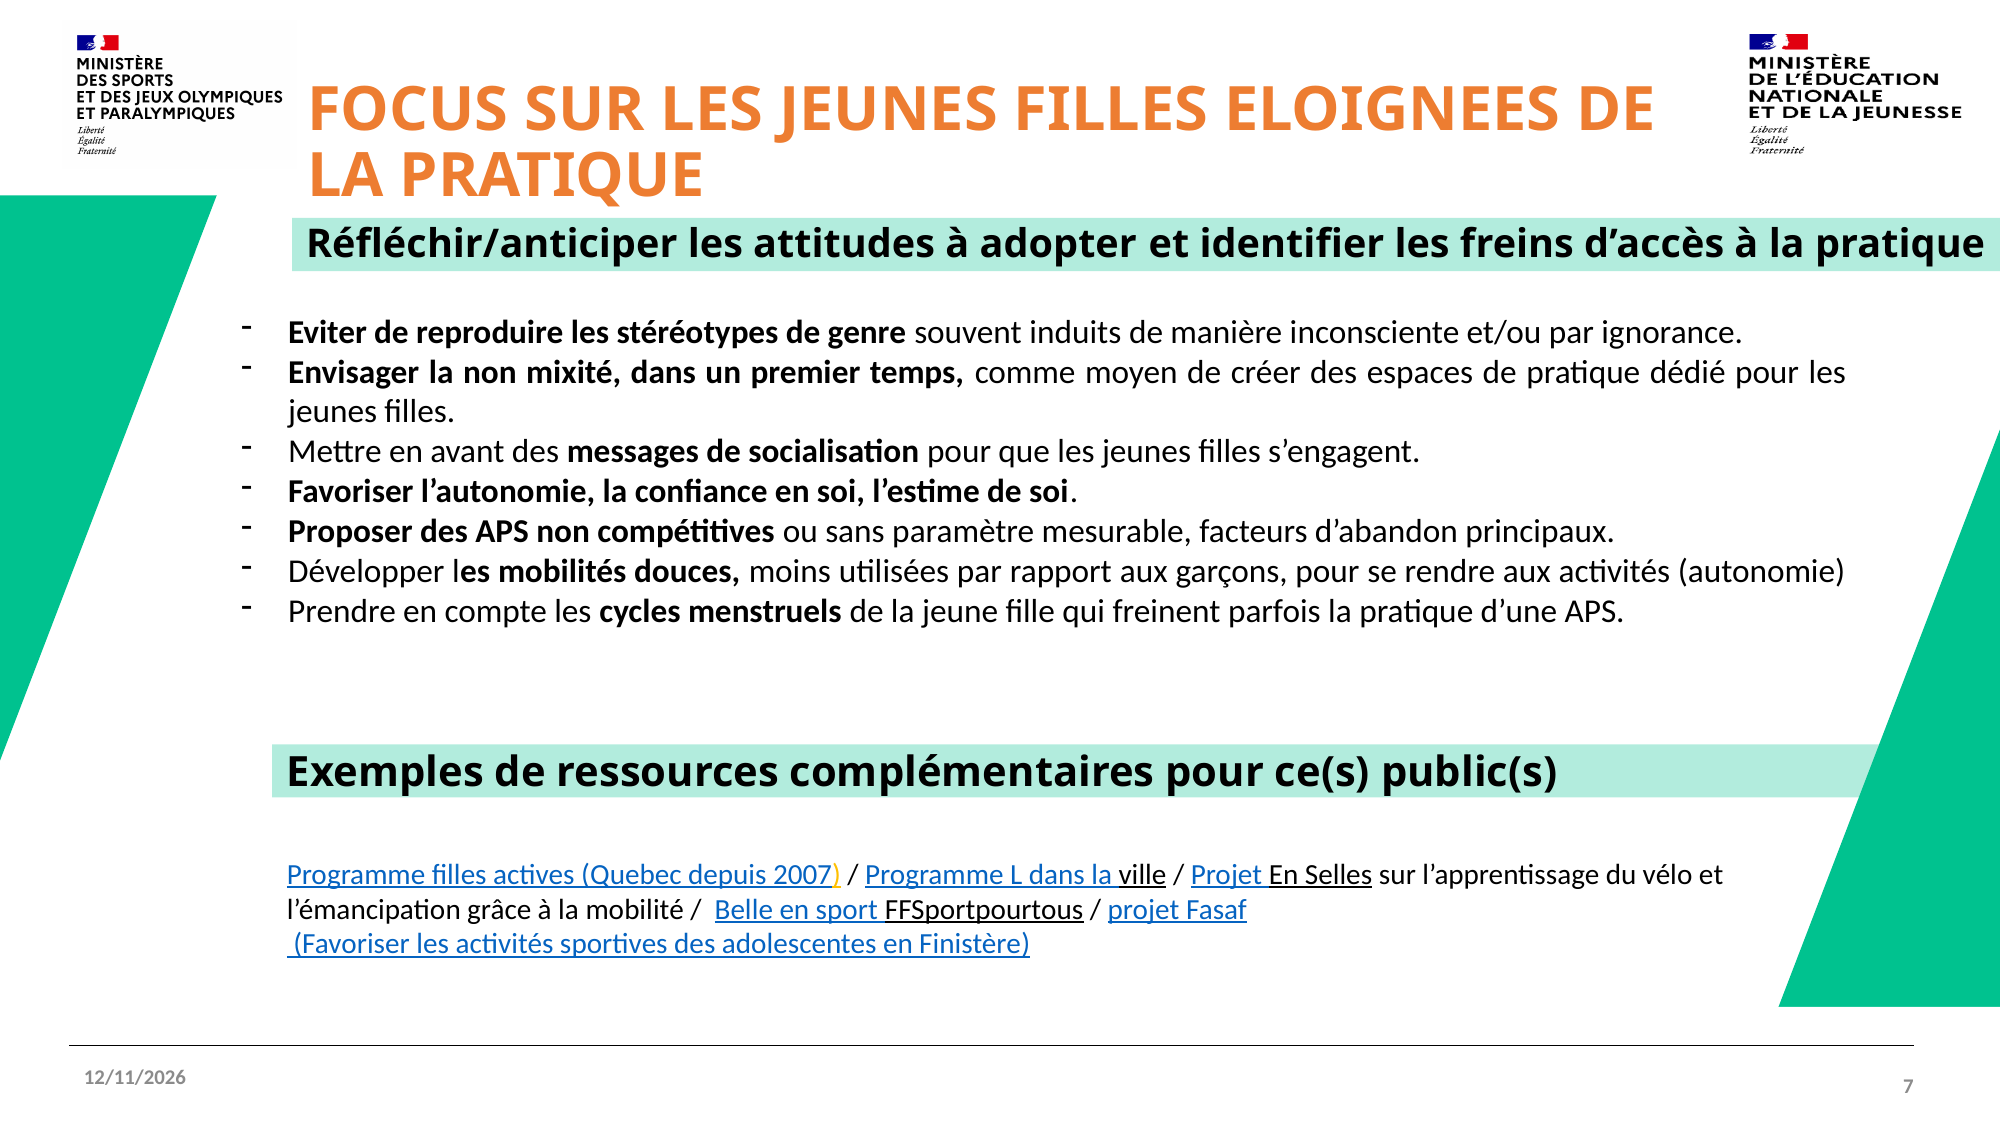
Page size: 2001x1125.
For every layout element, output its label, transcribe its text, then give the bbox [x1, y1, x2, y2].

text_box Exemples de ressources complémentaires pour ce(s) public(s) [272, 744, 1986, 798]
slide_number 7 [1618, 1046, 1914, 1125]
picture [1749, 34, 1963, 155]
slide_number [69, 1046, 519, 1107]
text_box Eviter de reproduire les stéréotypes de genre souvent induits de manière inconsciente et/ou par ignorance. Envisager la non mixité, dans un premier temps, comme moyen de créer des espaces de pratique dédié pour les jeunes filles. Mettre en avant des messages de socialisation pour que les jeunes filles s’engagent. Favoriser l’autonomie, la confiance en soi, l’estime de soi. Proposer des APS non compétitives ou sans paramètre mesurable, facteurs d’abandon principaux. Développer les mobilités douces, moins utilisées par rapport aux garçons, pour se rendre aux activités (autonomie) Prendre en compte les cycles menstruels de la jeune fille qui freinent parfois la pratique d’une APS. [226, 302, 1862, 677]
text_box Réfléchir/anticiper les attitudes à adopter et identifier les freins d’accès à la pratique [292, 217, 2000, 272]
title Focus sur les JEUNES FILLES ELOIGNEES de la pratique [292, 69, 1704, 217]
text_box Programme filles actives (Quebec depuis 2007) / Programme L dans la ville / Projet En Selles sur l’apprentissage du vélo et l’émancipation grâce à la mobilité / Belle en sport FFSportpourtous / projet Fasaf (Favoriser les activités sportives des adolescentes en Finistère) [272, 847, 1750, 968]
picture [62, 20, 297, 169]
